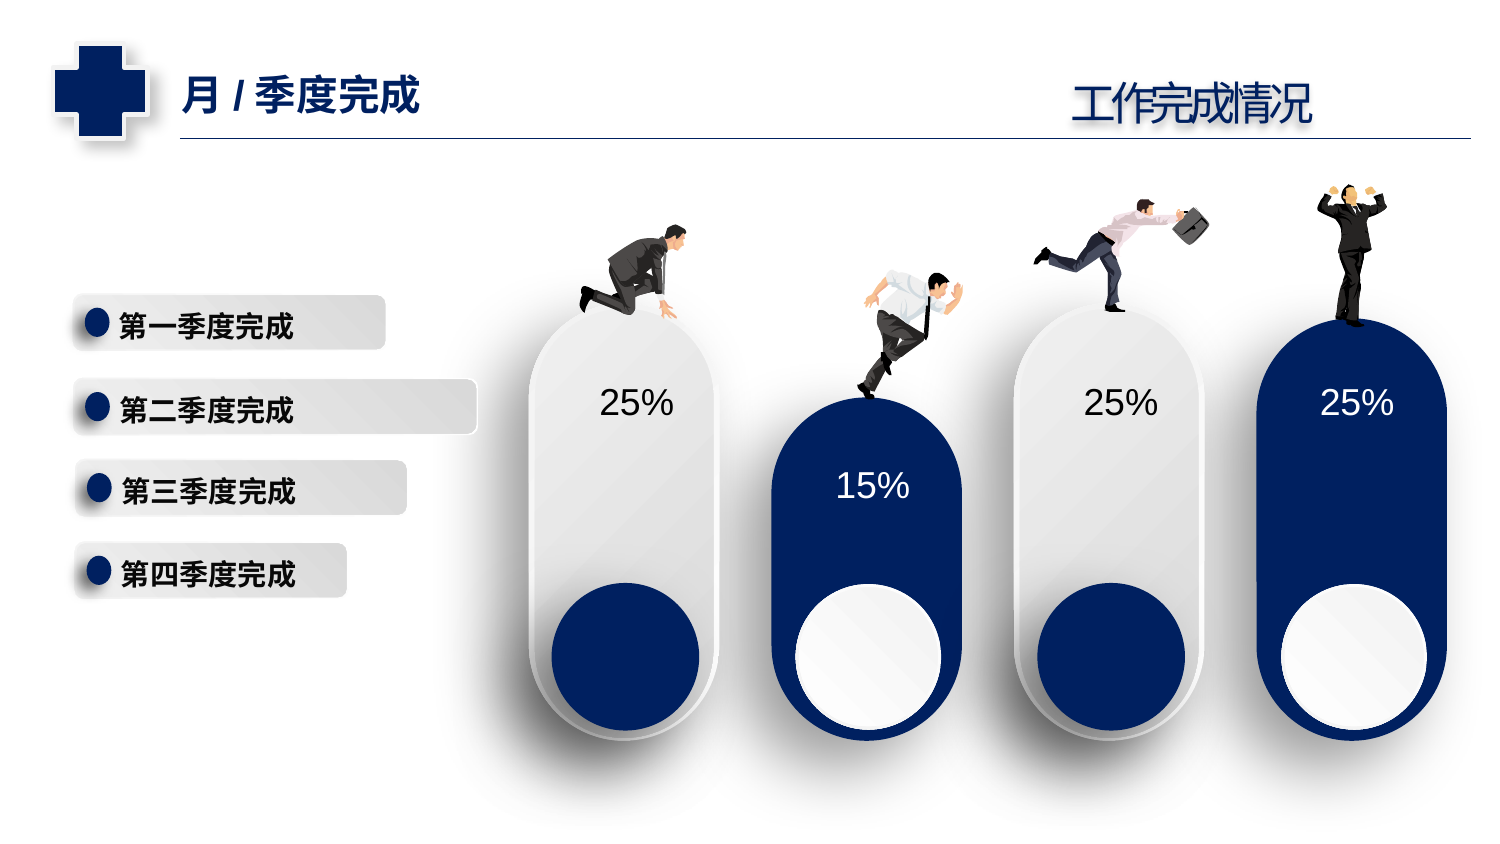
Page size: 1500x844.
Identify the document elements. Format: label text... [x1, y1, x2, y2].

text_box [578, 223, 687, 320]
text_box [769, 396, 964, 706]
text_box 月/季度完成 [166, 60, 437, 126]
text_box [1013, 303, 1205, 741]
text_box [528, 303, 720, 741]
text_box [839, 739, 894, 743]
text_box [74, 458, 409, 517]
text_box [1315, 183, 1389, 328]
text_box 工作完成情况 [1055, 67, 1329, 138]
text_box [795, 583, 942, 730]
text_box [1254, 325, 1450, 707]
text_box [856, 267, 963, 402]
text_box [1033, 197, 1212, 313]
text_box [1324, 739, 1379, 743]
text_box 15% [820, 454, 926, 514]
text_box 25% [1305, 370, 1410, 431]
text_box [73, 377, 479, 436]
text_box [74, 541, 349, 600]
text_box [1281, 583, 1428, 730]
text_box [72, 293, 388, 352]
